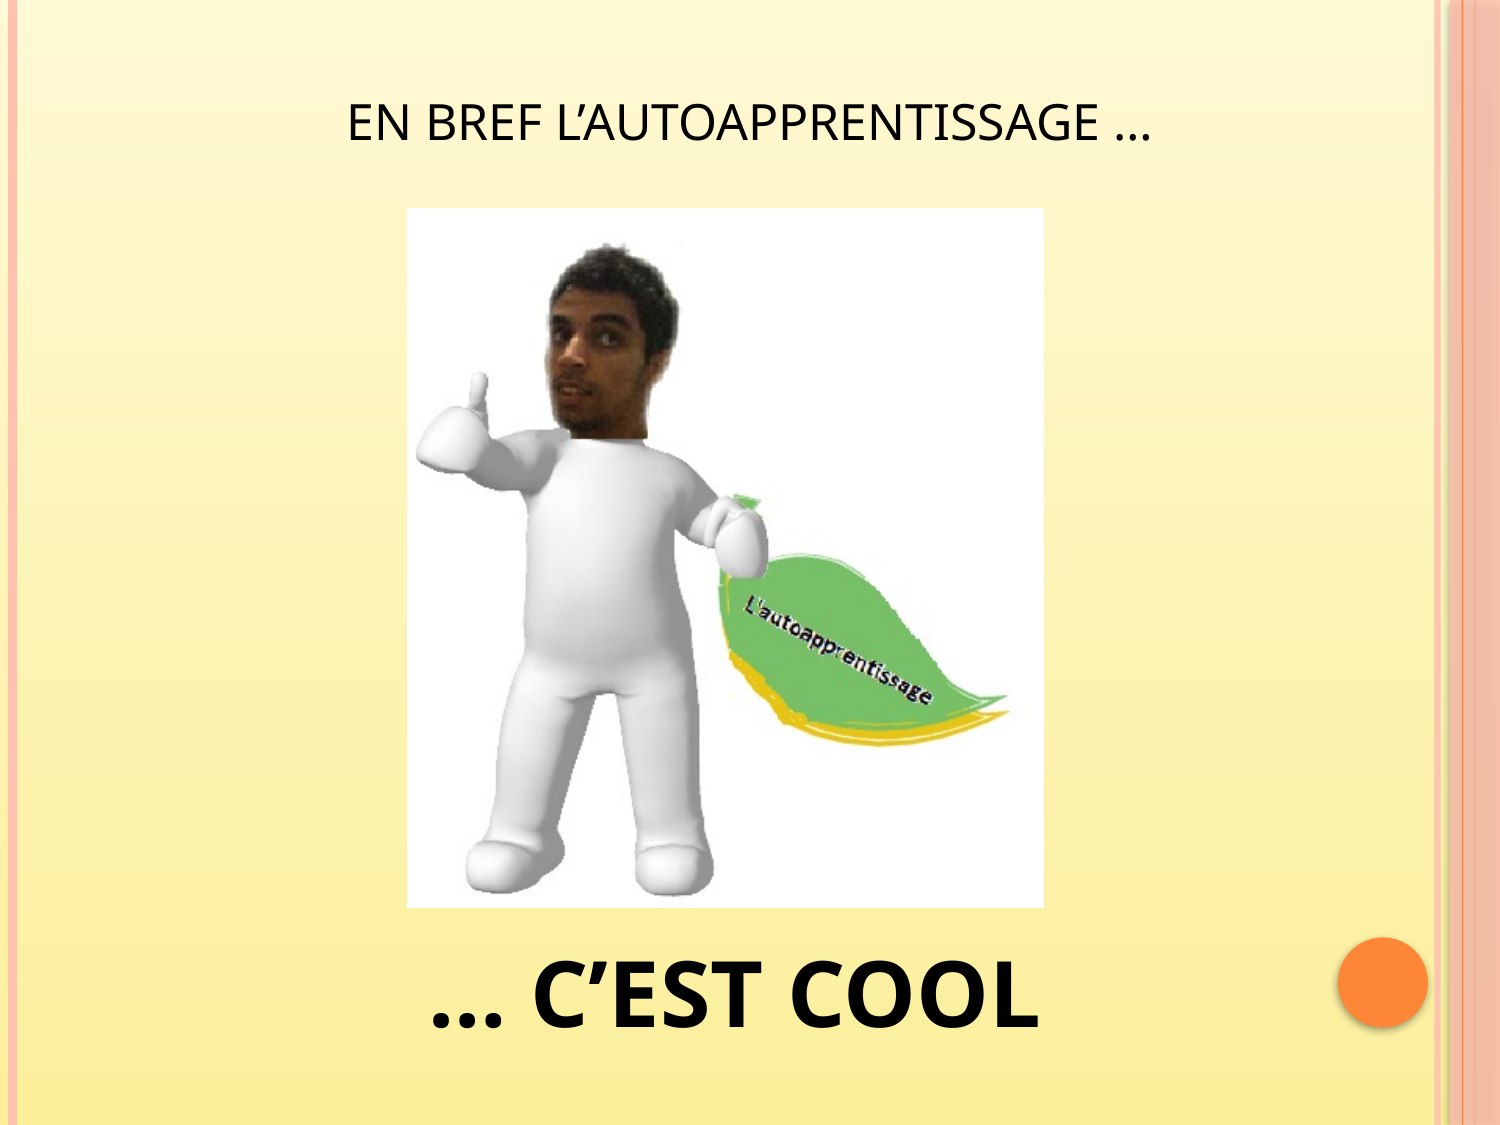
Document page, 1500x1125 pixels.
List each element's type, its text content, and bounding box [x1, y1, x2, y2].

picture [406, 207, 1044, 909]
text_box … C’EST COOL [413, 928, 1057, 1054]
text_box EN BREF L’AUTOAPPRENTISSAGE … [0, 82, 1500, 158]
